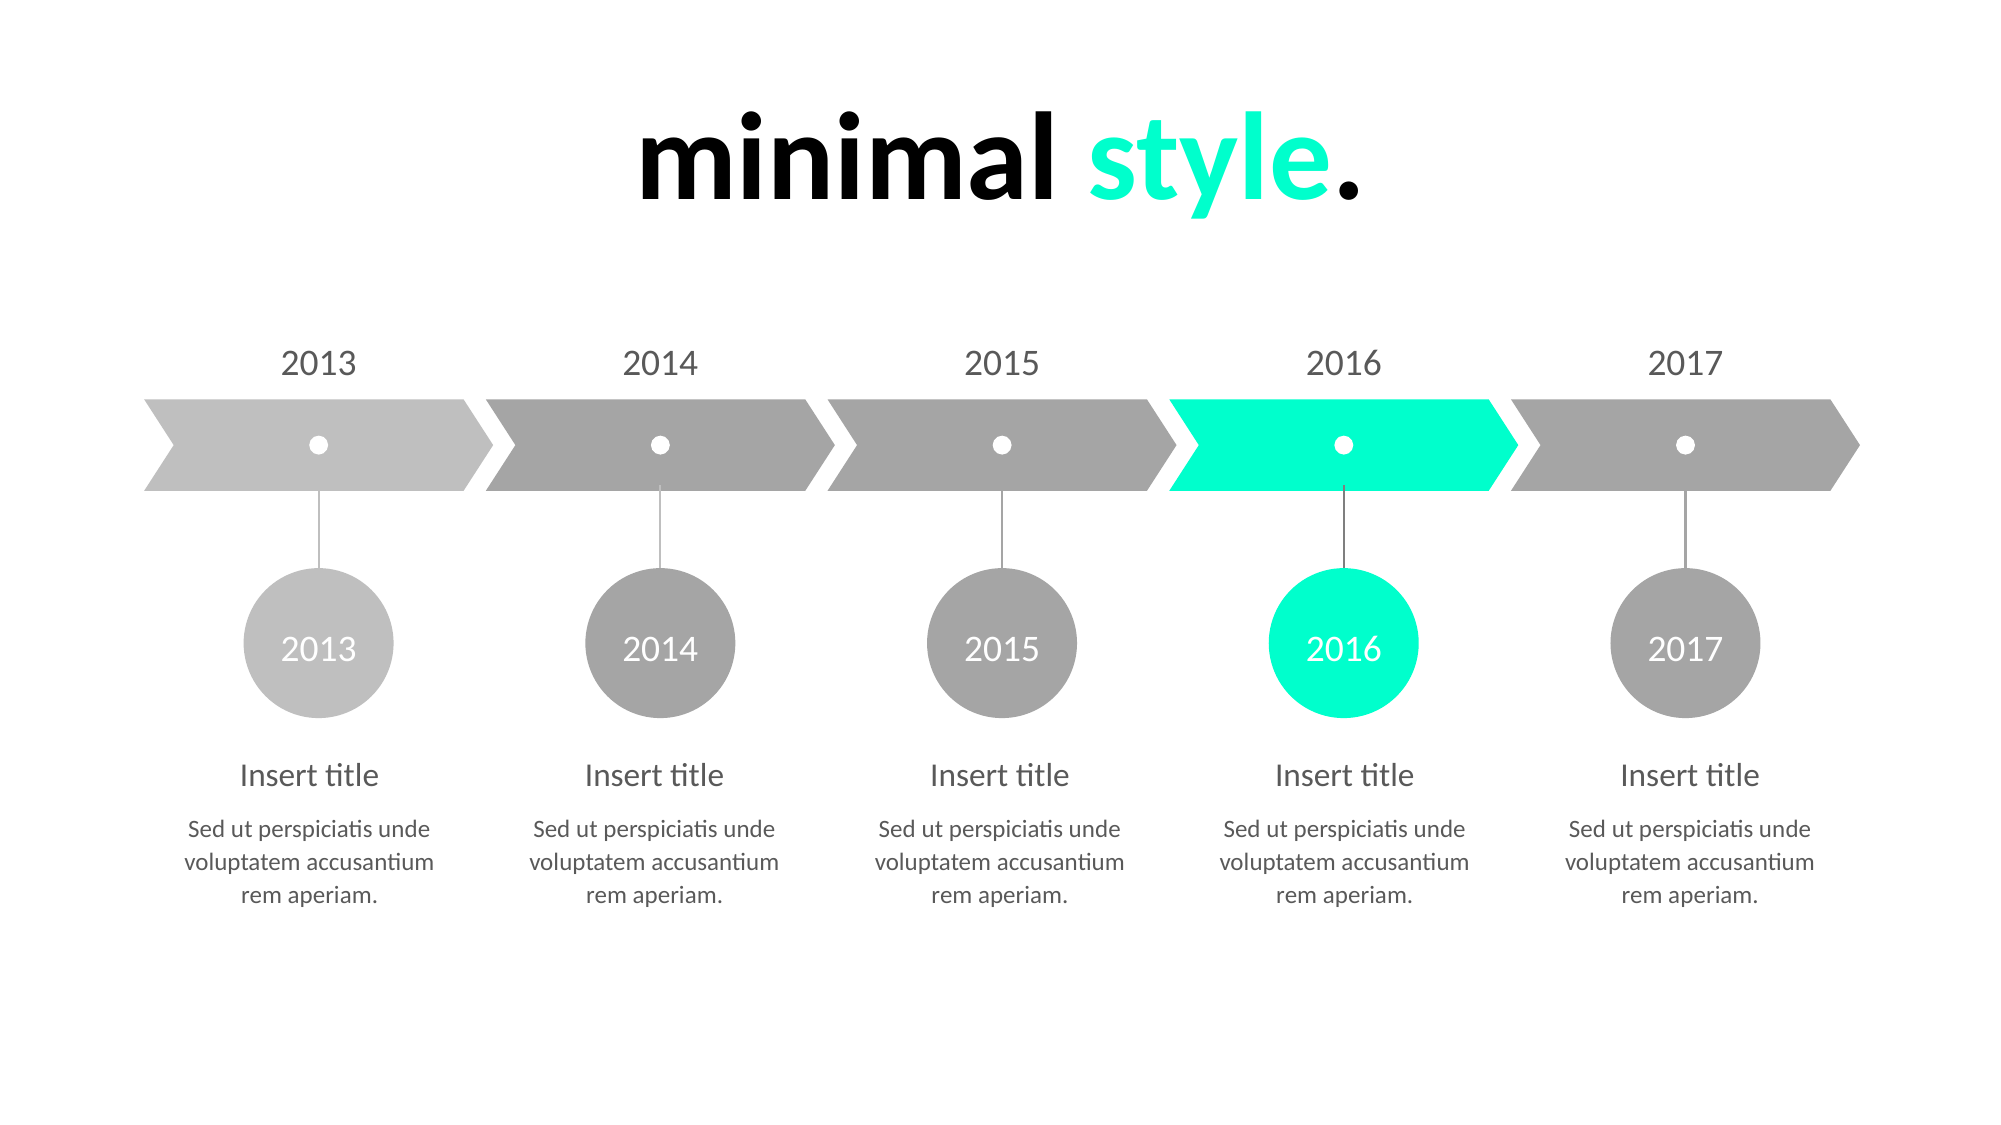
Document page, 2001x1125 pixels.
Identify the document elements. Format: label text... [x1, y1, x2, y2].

text_box 2013 [265, 331, 372, 391]
text_box Insert title [1605, 745, 1776, 801]
text_box [1334, 435, 1354, 455]
text_box 2014 [607, 616, 714, 676]
text_box 2016 [1290, 331, 1397, 391]
text_box [485, 399, 835, 491]
text_box 2015 [949, 616, 1055, 676]
text_box Insert title [224, 745, 395, 801]
text_box [827, 399, 1177, 491]
text_box [144, 399, 494, 491]
text_box [1169, 399, 1519, 491]
text_box Sed ut perspiciatis unde voluptatem accusantium rem aperiam. [155, 802, 464, 917]
text_box Sed ut perspiciatis unde voluptatem accusantium rem aperiam. [1535, 802, 1845, 917]
text_box 2016 [1290, 616, 1397, 676]
text_box 2017 [1632, 331, 1739, 391]
text_box 2015 [949, 331, 1055, 391]
text_box Sed ut perspiciatis unde voluptatem accusantium rem aperiam. [500, 802, 810, 917]
text_box [992, 435, 1012, 455]
text_box [242, 567, 395, 720]
text_box minimal style. [620, 67, 1381, 233]
text_box Insert title [915, 745, 1085, 801]
text_box 2014 [607, 331, 714, 391]
text_box Sed ut perspiciatis unde voluptatem accusantium rem aperiam. [1190, 802, 1500, 917]
text_box [1267, 567, 1420, 720]
text_box [309, 435, 329, 455]
text_box [584, 567, 737, 720]
text_box 2017 [1632, 616, 1739, 676]
text_box Sed ut perspiciatis unde voluptatem accusantium rem aperiam. [845, 802, 1155, 917]
text_box Insert title [569, 745, 740, 801]
text_box [1609, 567, 1762, 720]
text_box Insert title [1260, 745, 1430, 801]
text_box [650, 435, 670, 455]
text_box [926, 567, 1079, 720]
text_box [1676, 435, 1696, 455]
text_box [1510, 399, 1861, 491]
text_box 2013 [265, 616, 372, 676]
